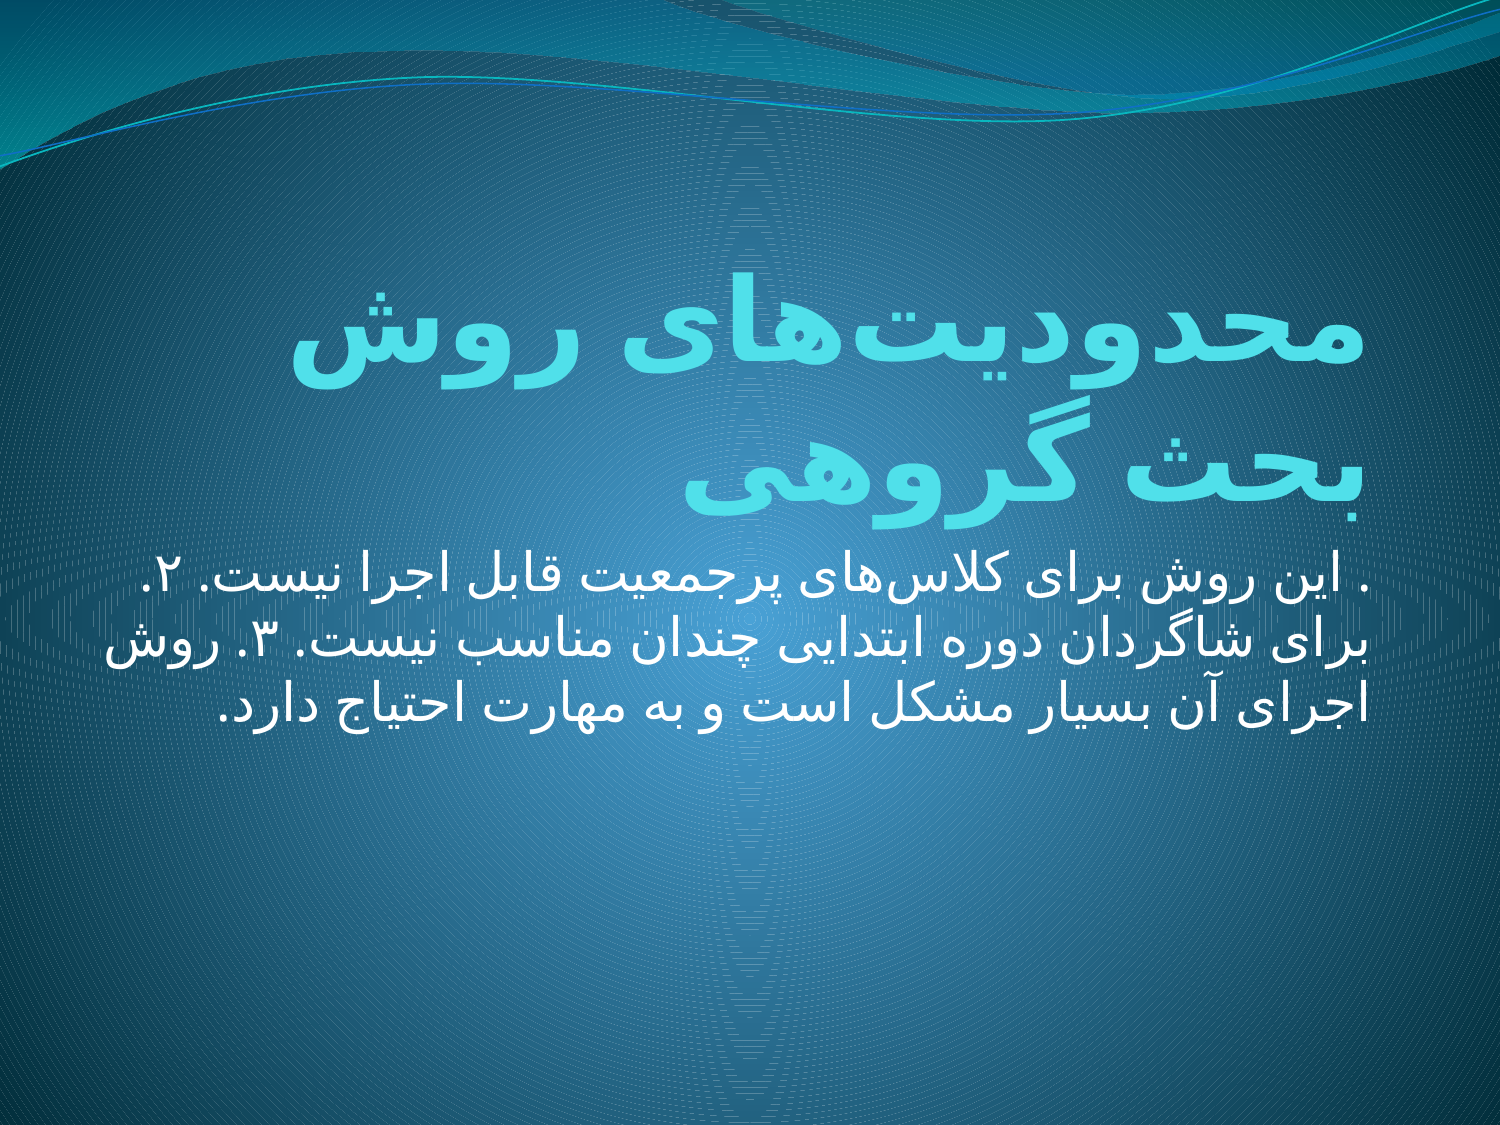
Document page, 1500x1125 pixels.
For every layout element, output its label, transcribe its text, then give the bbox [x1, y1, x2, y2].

subtitle . اين روش براى کلاس‌هاى پرجمعيت قابل اجرا نيست. ۲. براى شاگردان دوره ابتدايى چندان مناسب نيست. ۳. روش اجراى آن بسيار مشکل است و به مهارت احتياج دارد. [87, 529, 1376, 818]
title محدودیت‌های روش بحث گروهی [87, 224, 1376, 525]
